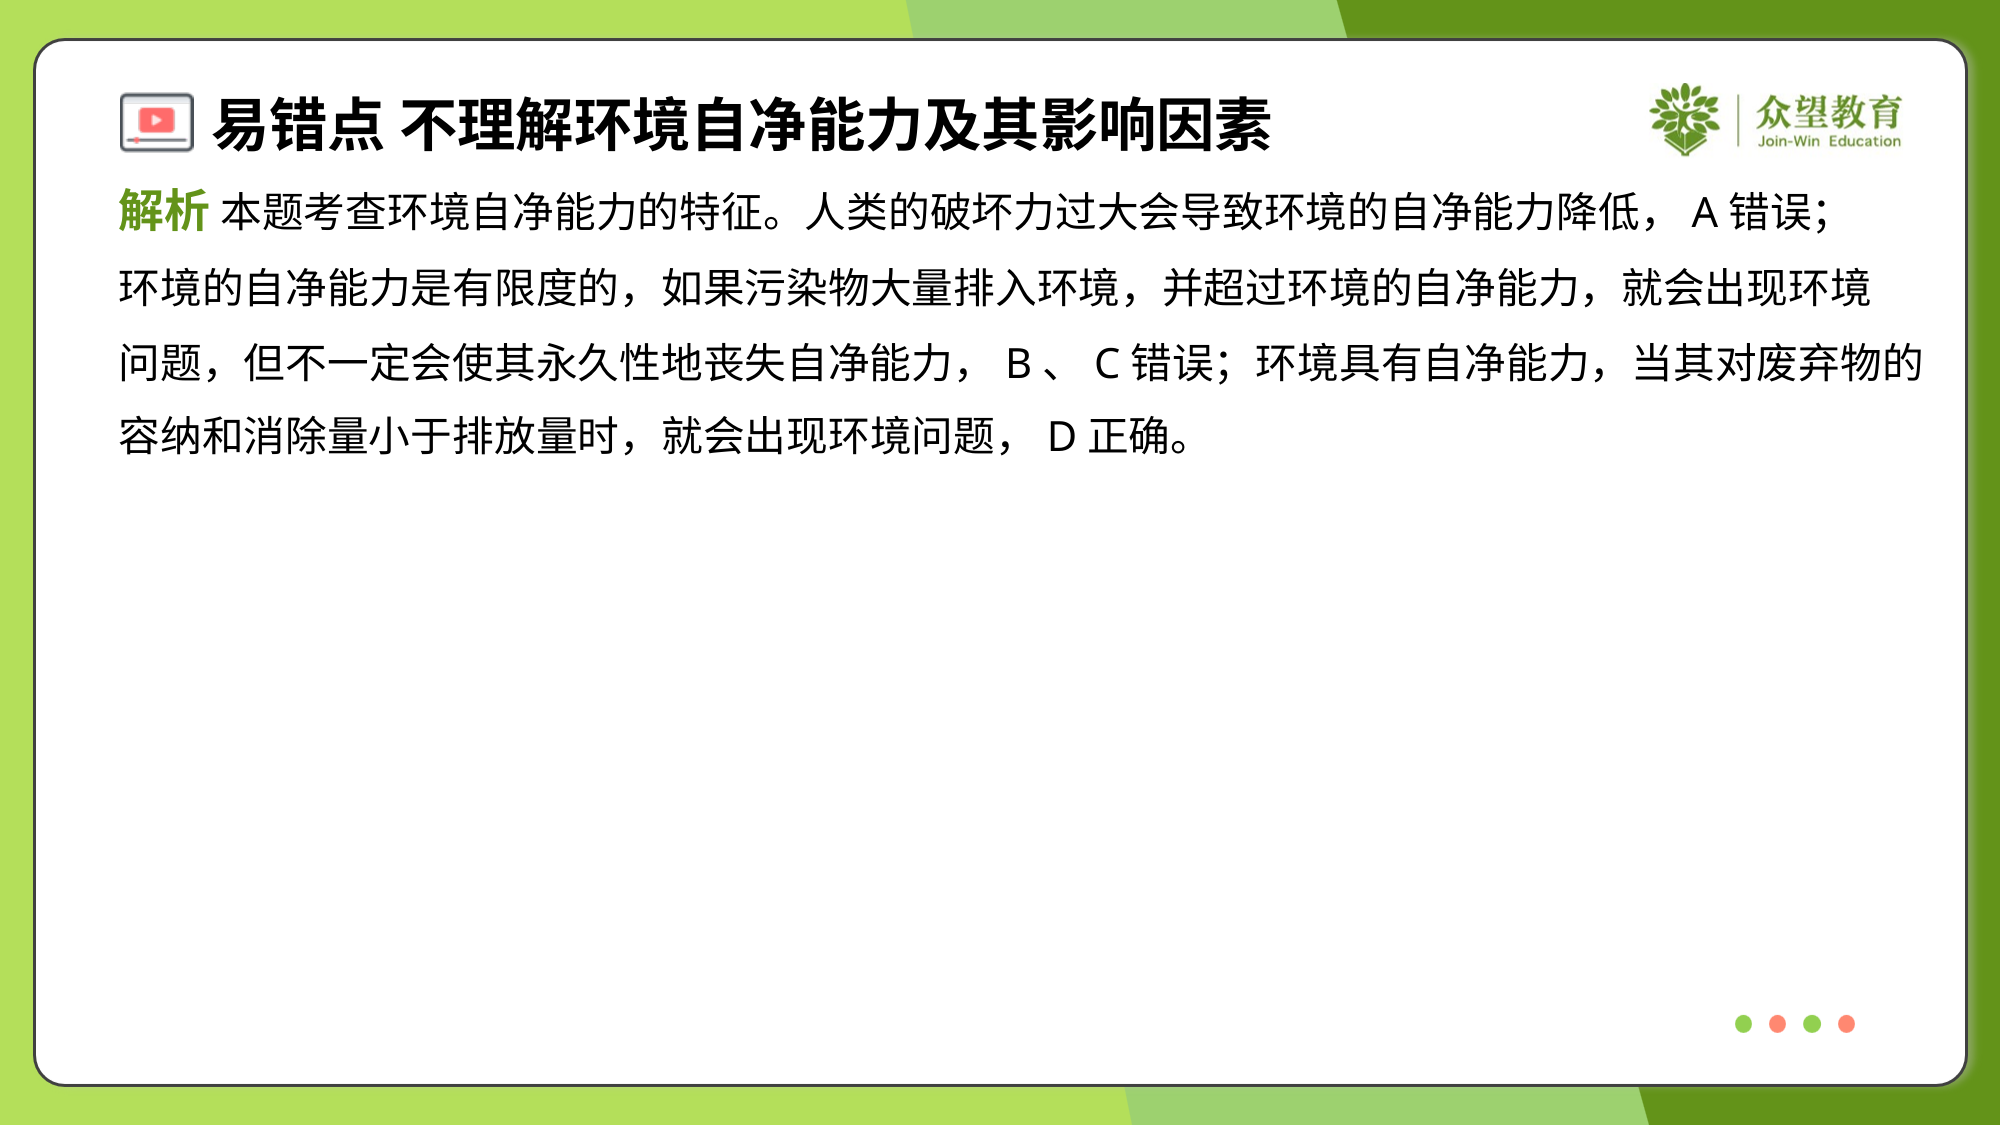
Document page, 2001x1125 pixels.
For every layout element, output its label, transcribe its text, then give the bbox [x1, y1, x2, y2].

text_box 解析 本题考查环境自净能力的特征。人类的破坏力过大会导致环境的自净能力降低，A错误； 环境的自净能力是有限度的，如果污染物大量排入环境，并超过环境的自净能力，就会出现环境 问题，但不一定会使其永久性地丧失自净能力，B、C错误；环境具有自净能力，当其对废弃物的 容纳和消除量小于排放量时，就会出现环境问题，D正确。 [118, 159, 1883, 452]
picture [0, 0, 2000, 1125]
